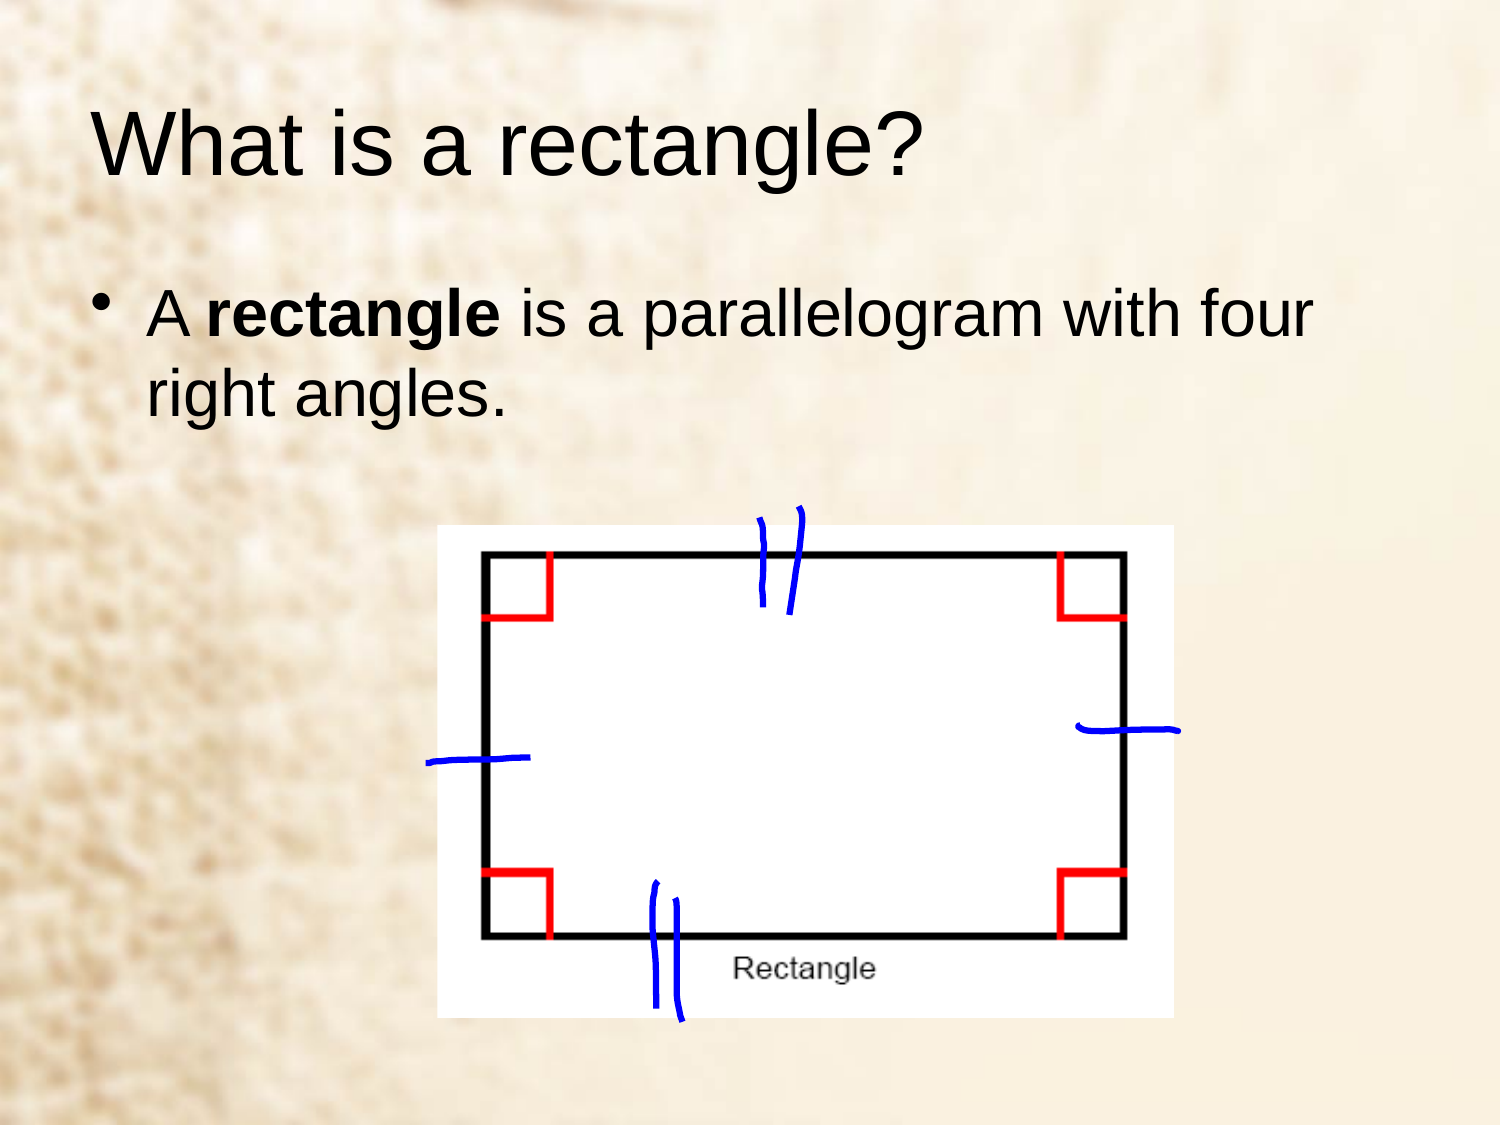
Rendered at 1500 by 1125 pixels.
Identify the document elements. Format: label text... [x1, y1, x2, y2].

picture [0, 0, 1500, 1125]
title What is a rectangle? [74, 44, 1426, 233]
text_box [797, 505, 804, 523]
list A rectangle is a parallelogram with four right angles. [74, 262, 1426, 1006]
